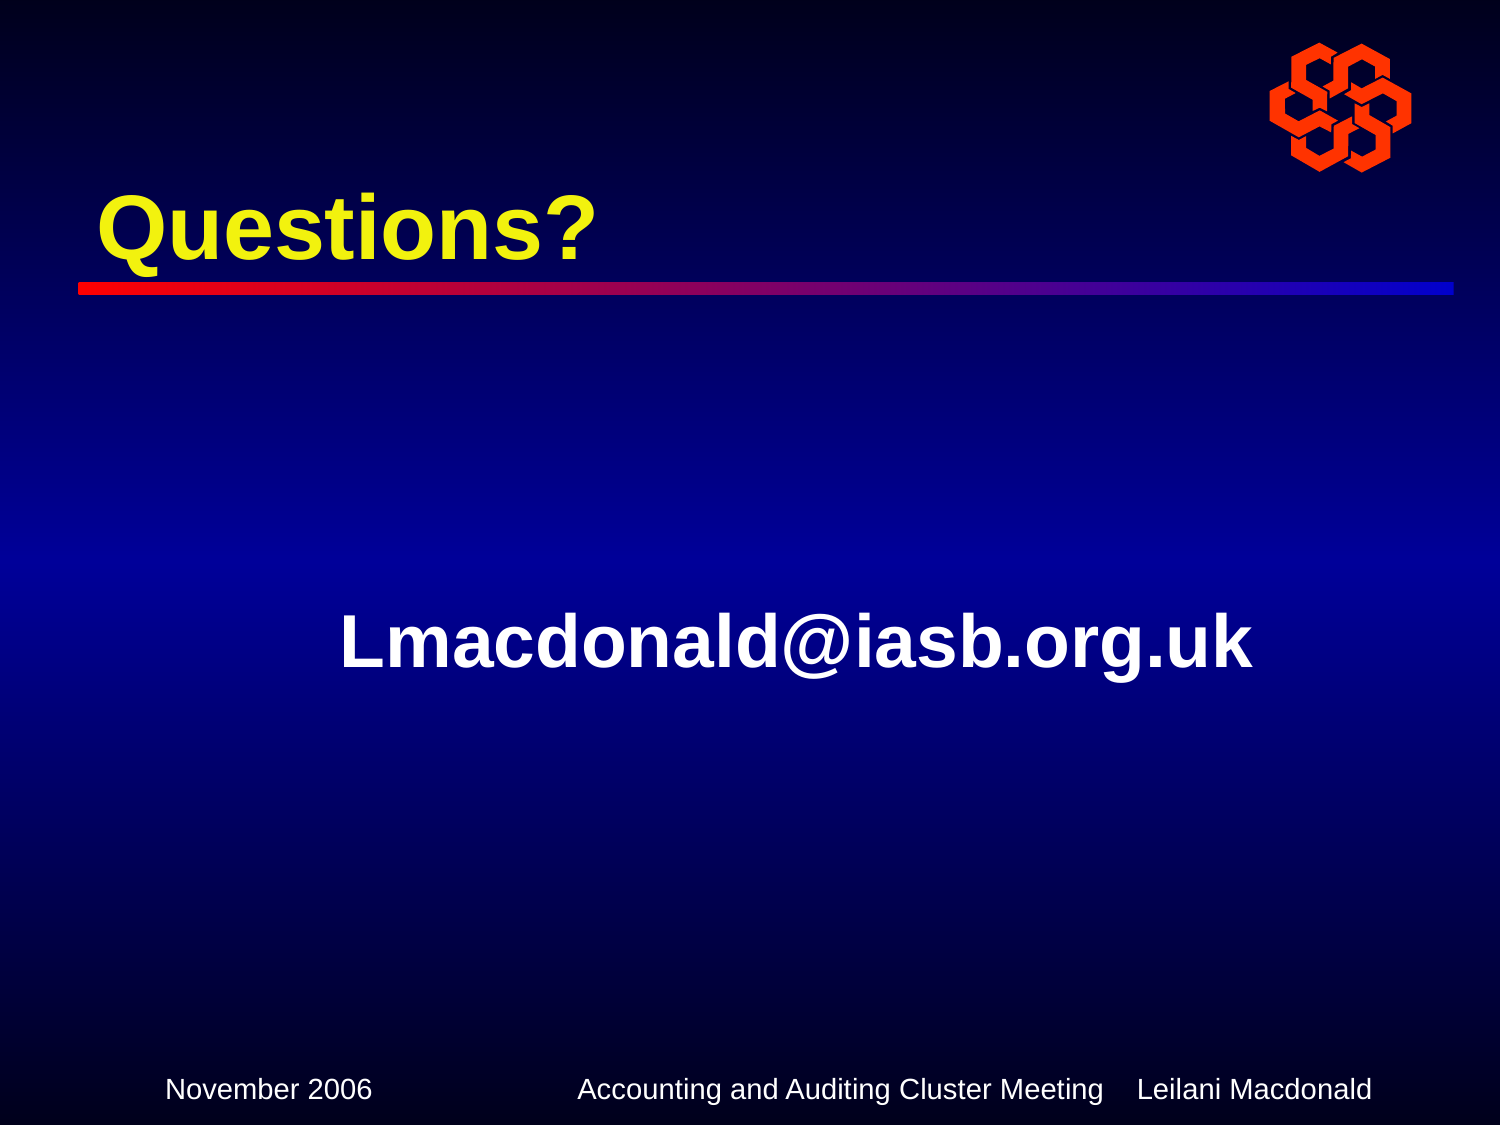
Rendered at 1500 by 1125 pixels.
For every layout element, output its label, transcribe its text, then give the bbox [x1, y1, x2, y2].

footer Accounting and Auditing Cluster Meeting Leilani Macdonald [485, 1037, 1466, 1113]
list Lmacdonald@iasb.org.uk [124, 374, 1470, 1007]
title Questions? [80, 72, 1469, 286]
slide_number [149, 1037, 463, 1113]
